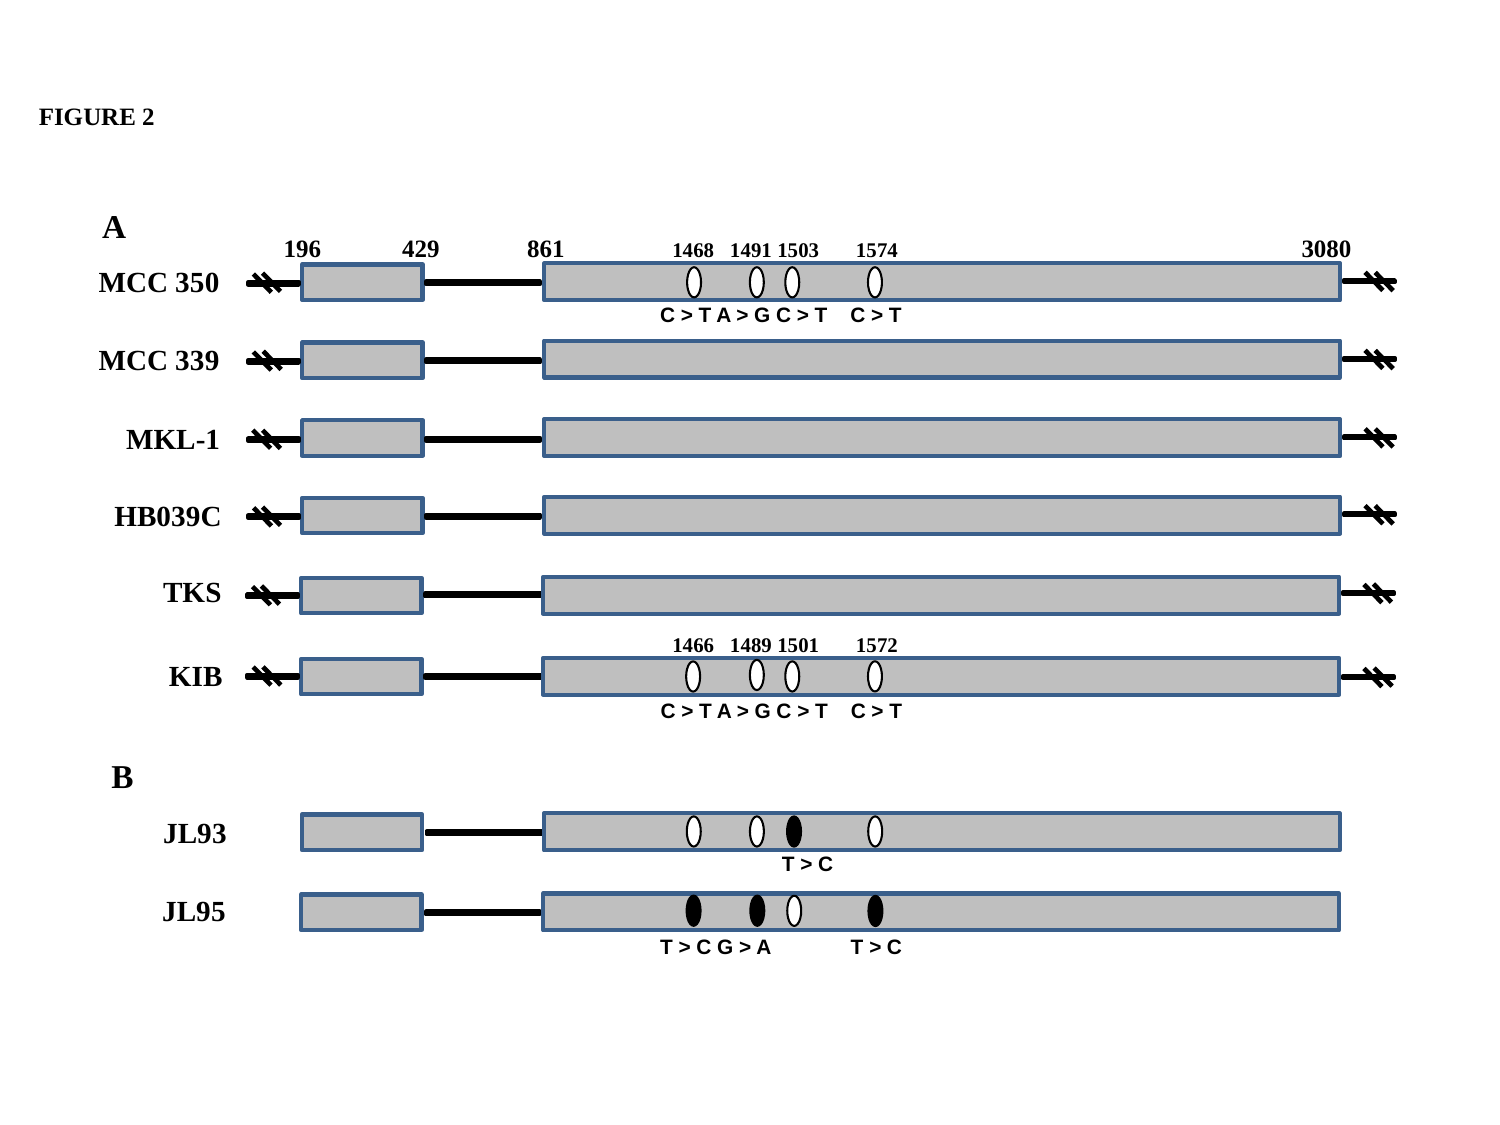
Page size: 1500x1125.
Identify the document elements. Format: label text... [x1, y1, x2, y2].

text_box FIGURE 2 [17, 93, 188, 153]
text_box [83, 197, 1405, 965]
